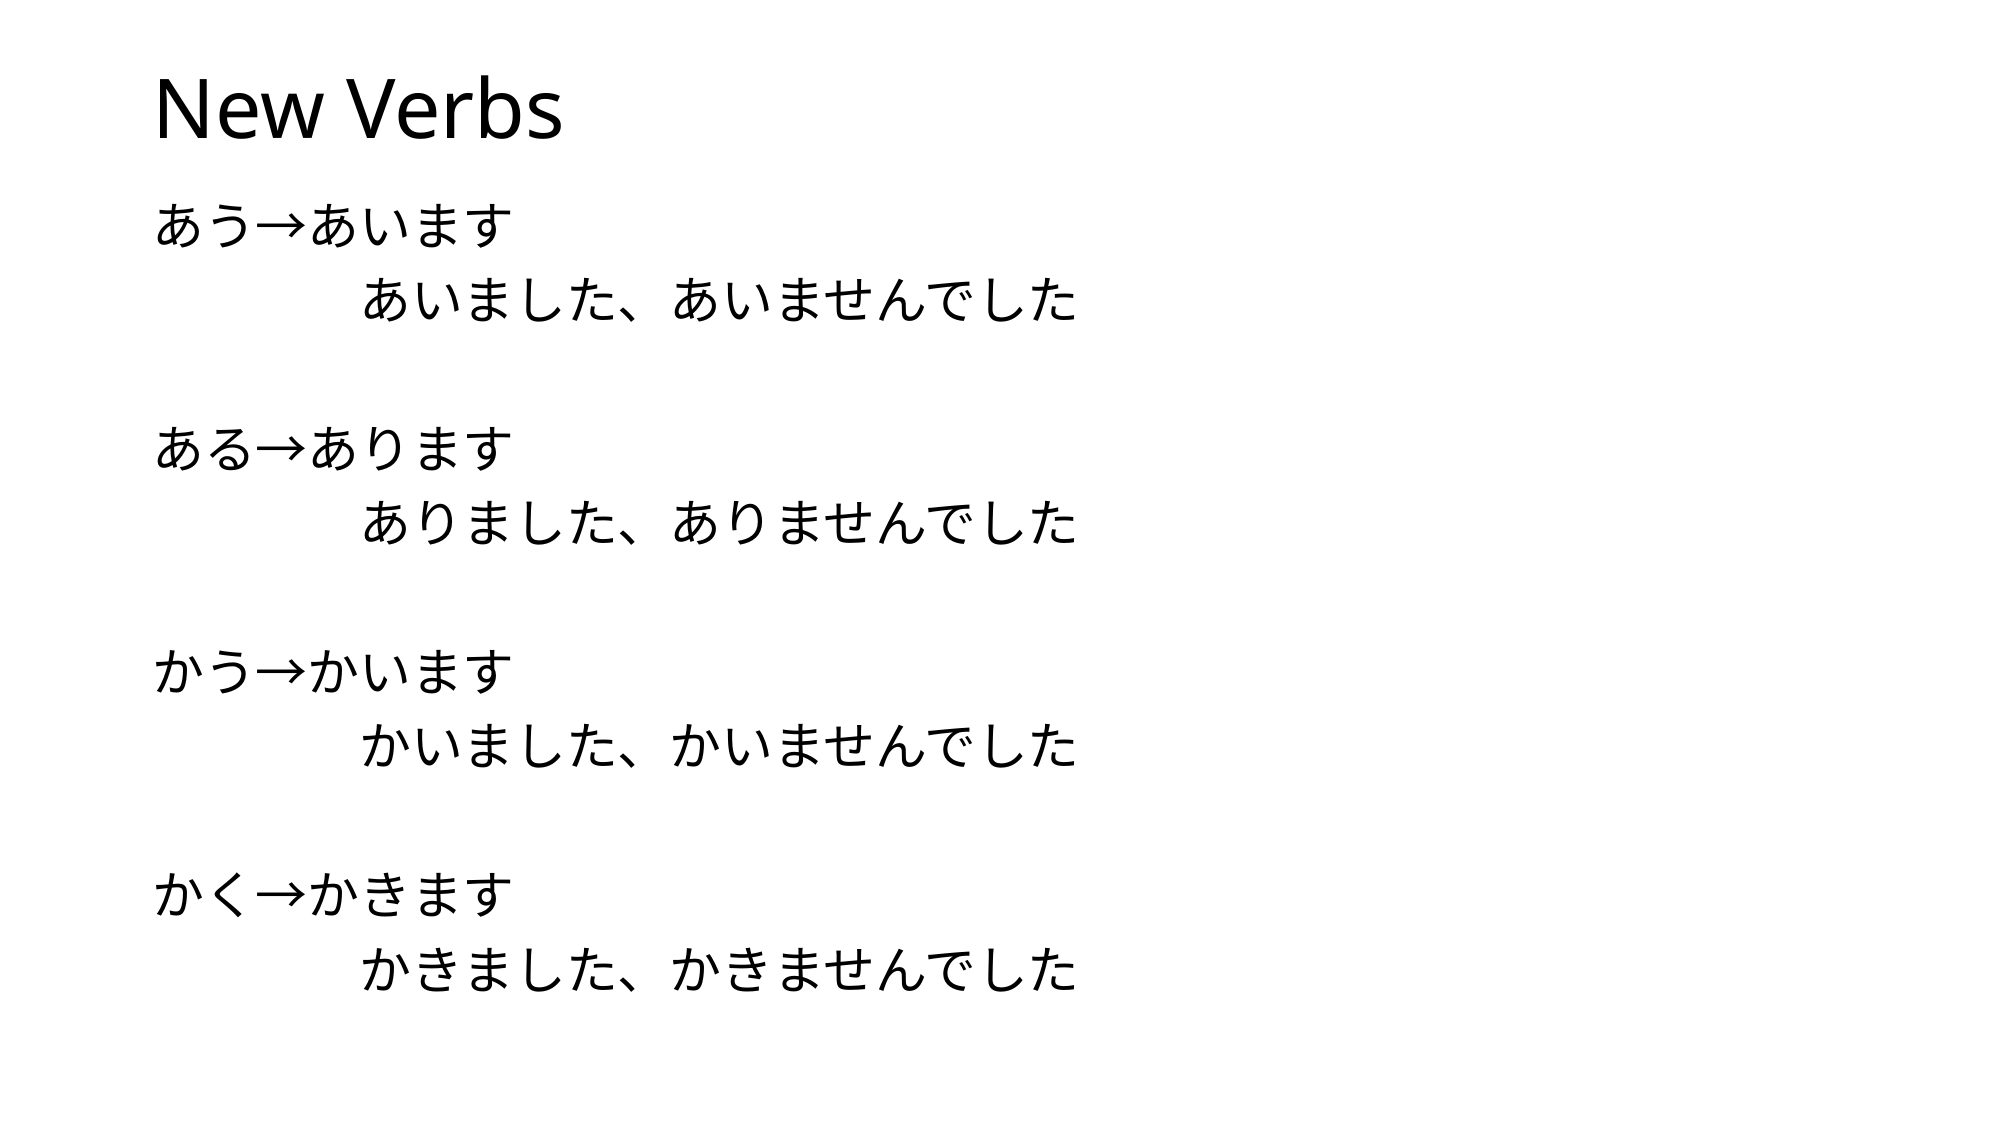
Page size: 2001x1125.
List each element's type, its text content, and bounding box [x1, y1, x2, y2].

title New Verbs [137, 59, 1863, 165]
list あう→あいます あいました、あいませんでした ある→あります ありました、ありませんでした かう→かいます かいました、かいませんでした かく→かきます かきました、かきませんでした [137, 192, 1863, 1014]
